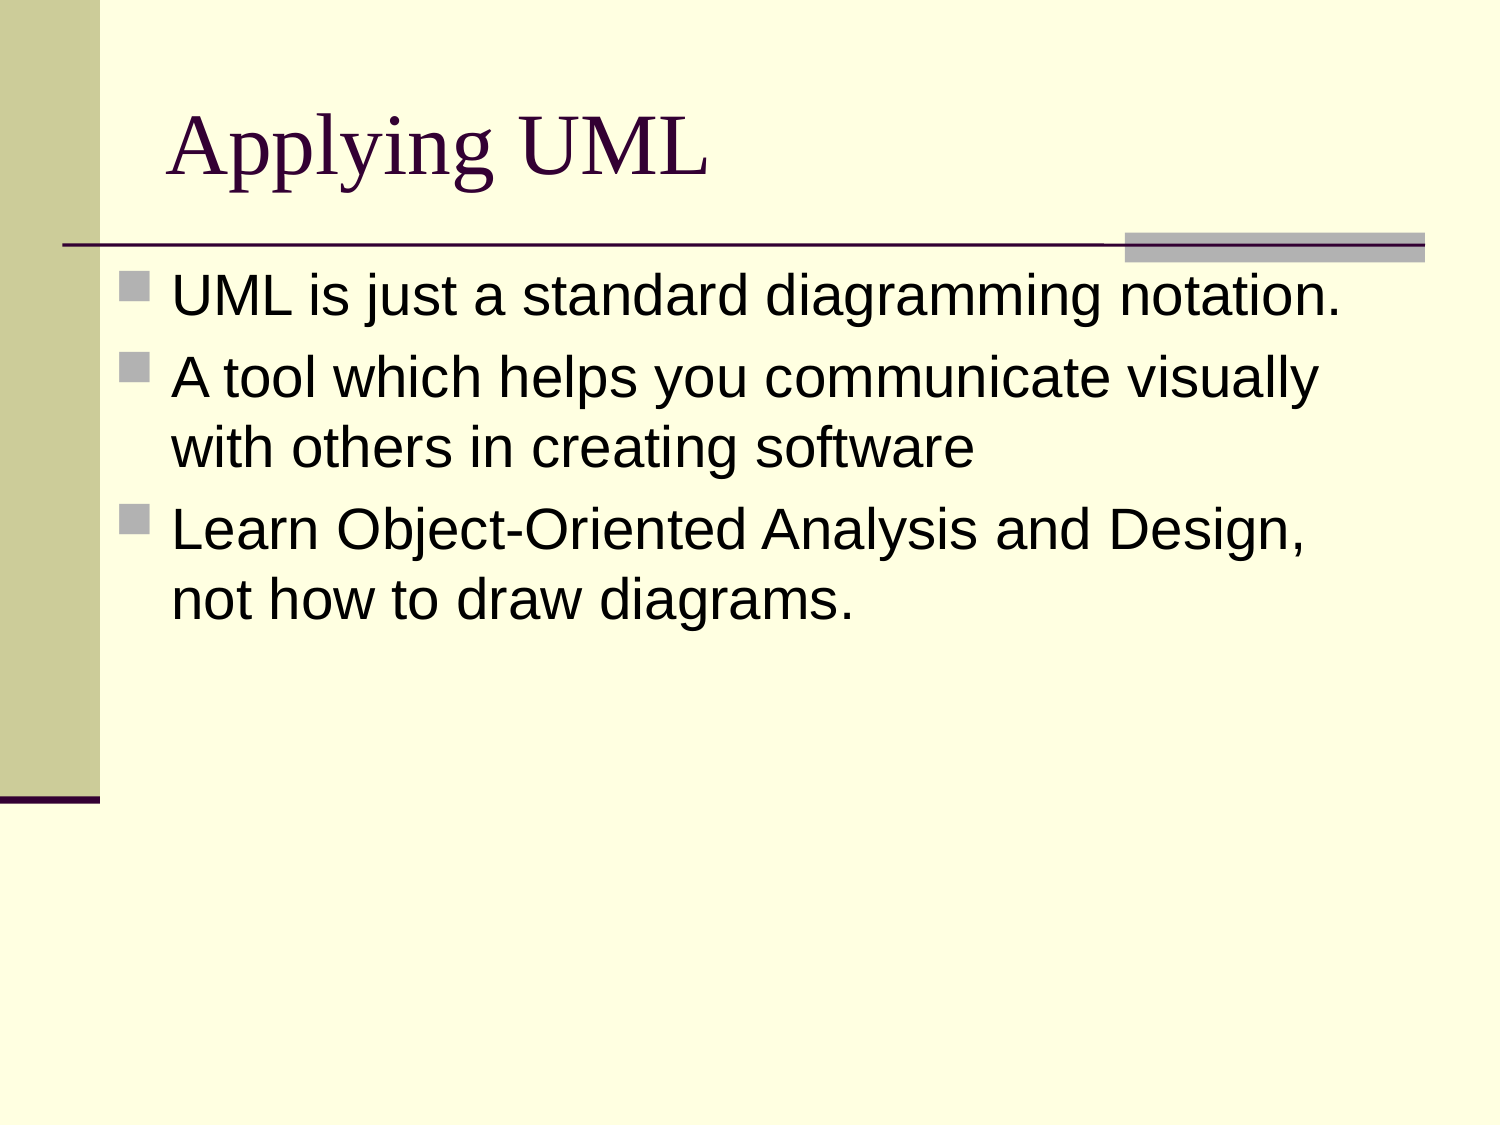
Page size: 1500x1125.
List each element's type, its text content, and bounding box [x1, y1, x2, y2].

title Applying UML [149, 45, 1426, 234]
list UML is just a standard diagramming notation. A tool which helps you communicate visually with others in creating software Learn Object-Oriented Analysis and Design, not how to draw diagrams. [99, 249, 1376, 994]
